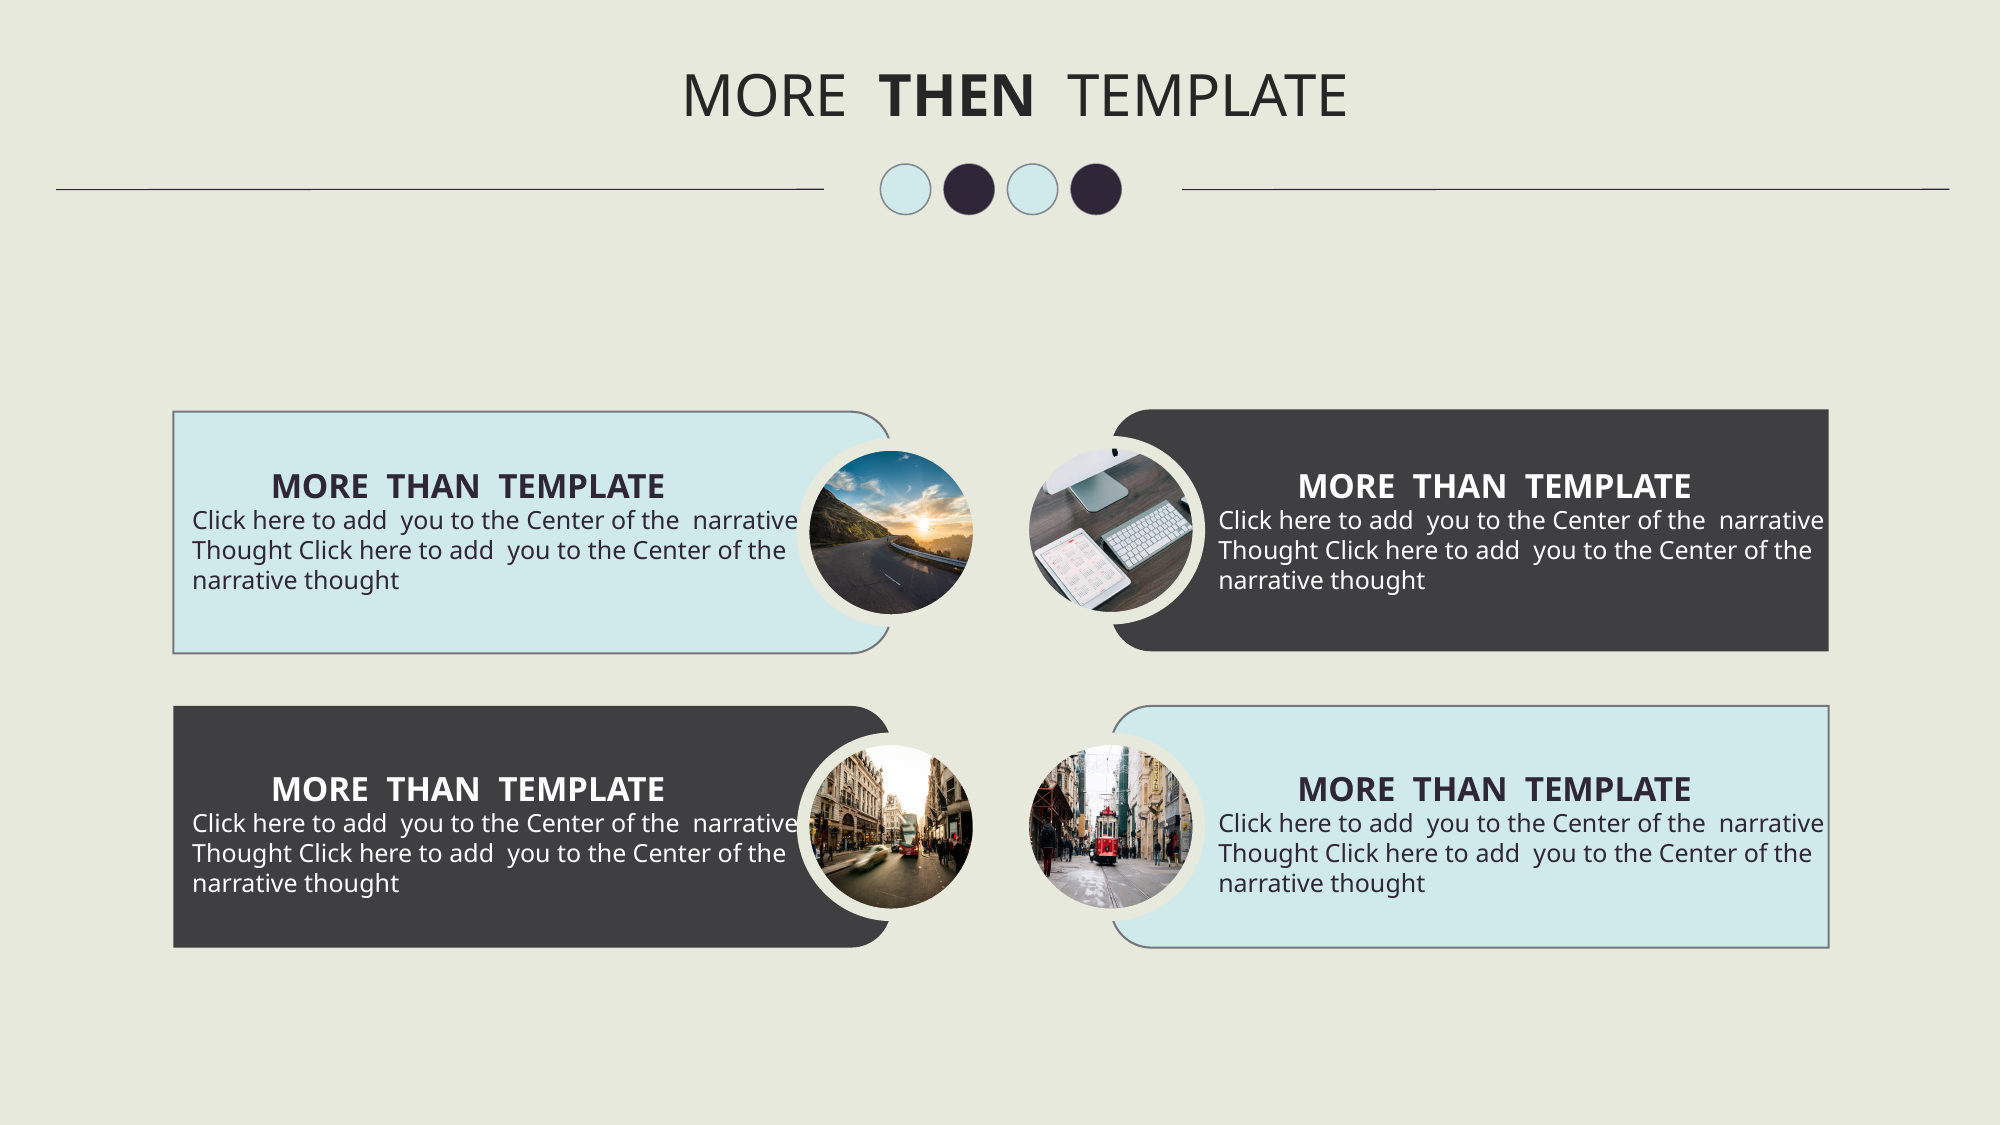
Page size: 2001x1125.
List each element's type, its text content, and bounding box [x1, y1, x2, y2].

text_box MORE THAN TEMPLATE Click here to add you to the Center of the narrative Thought Click here to add you to the Center of the narrative thought [1203, 760, 1847, 1023]
text_box [1022, 738, 1199, 915]
text_box MORE THAN TEMPLATE Click here to add you to the Center of the narrative Thought Click here to add you to the Center of the narrative thought [177, 457, 821, 720]
text_box [821, 738, 980, 915]
text_box [173, 411, 891, 654]
text_box MORE THAN TEMPLATE Click here to add you to the Center of the narrative Thought Click here to add you to the Center of the narrative thought [177, 760, 821, 1023]
text_box [1111, 705, 1829, 948]
text_box [173, 705, 891, 948]
text_box [821, 444, 980, 621]
text_box MORE THAN TEMPLATE Click here to add you to the Center of the narrative Thought Click here to add you to the Center of the narrative thought [1203, 457, 1847, 720]
text_box MORE THEN TEMPLATE [636, 42, 1365, 138]
text_box [1022, 442, 1199, 619]
text_box [1111, 409, 1829, 652]
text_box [880, 163, 1122, 215]
